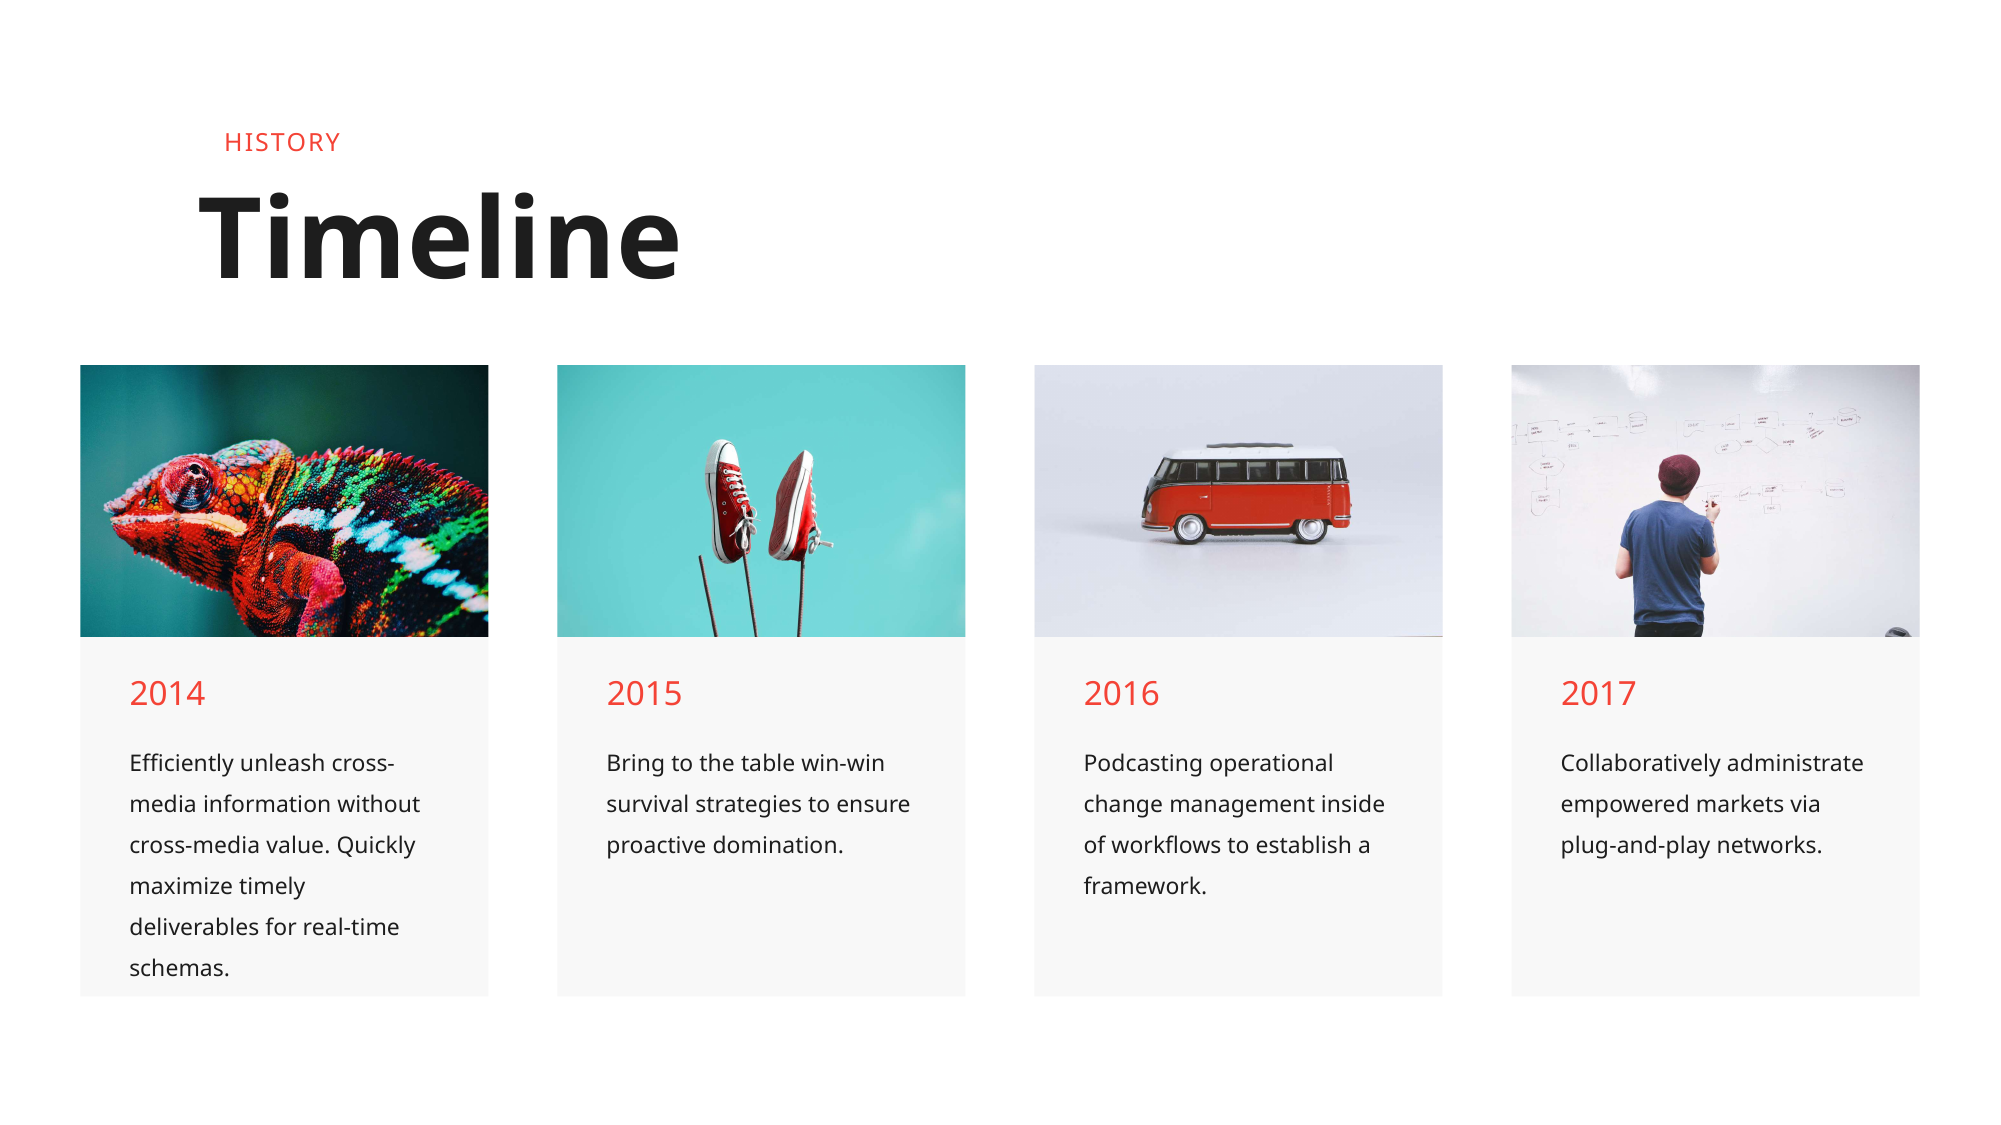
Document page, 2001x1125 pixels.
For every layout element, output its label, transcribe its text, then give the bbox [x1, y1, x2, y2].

picture [1034, 365, 1443, 637]
picture [80, 365, 489, 637]
text_box 2017 [1560, 671, 1871, 712]
text_box [1511, 364, 1921, 997]
text_box 2014 [129, 671, 440, 712]
text_box [1033, 364, 1444, 997]
text_box 2015 [606, 671, 917, 712]
picture [557, 365, 966, 637]
text_box Timeline [197, 192, 683, 301]
text_box Collaboratively administrate empowered markets via plug-and-play networks. [1560, 734, 1871, 858]
text_box 2016 [1083, 671, 1394, 712]
text_box [556, 364, 966, 997]
text_box Podcasting operational change management inside of workflows to establish a framework. [1083, 734, 1394, 900]
text_box Efficiently unleash cross-media information without cross-media value. Quickly maximize timely deliverables for real-time schemas. [129, 734, 440, 982]
text_box Bring to the table win-win survival strategies to ensure proactive domination. [606, 734, 917, 858]
text_box [79, 364, 489, 997]
picture [1511, 365, 1920, 637]
text_box HISTORY [224, 132, 349, 157]
